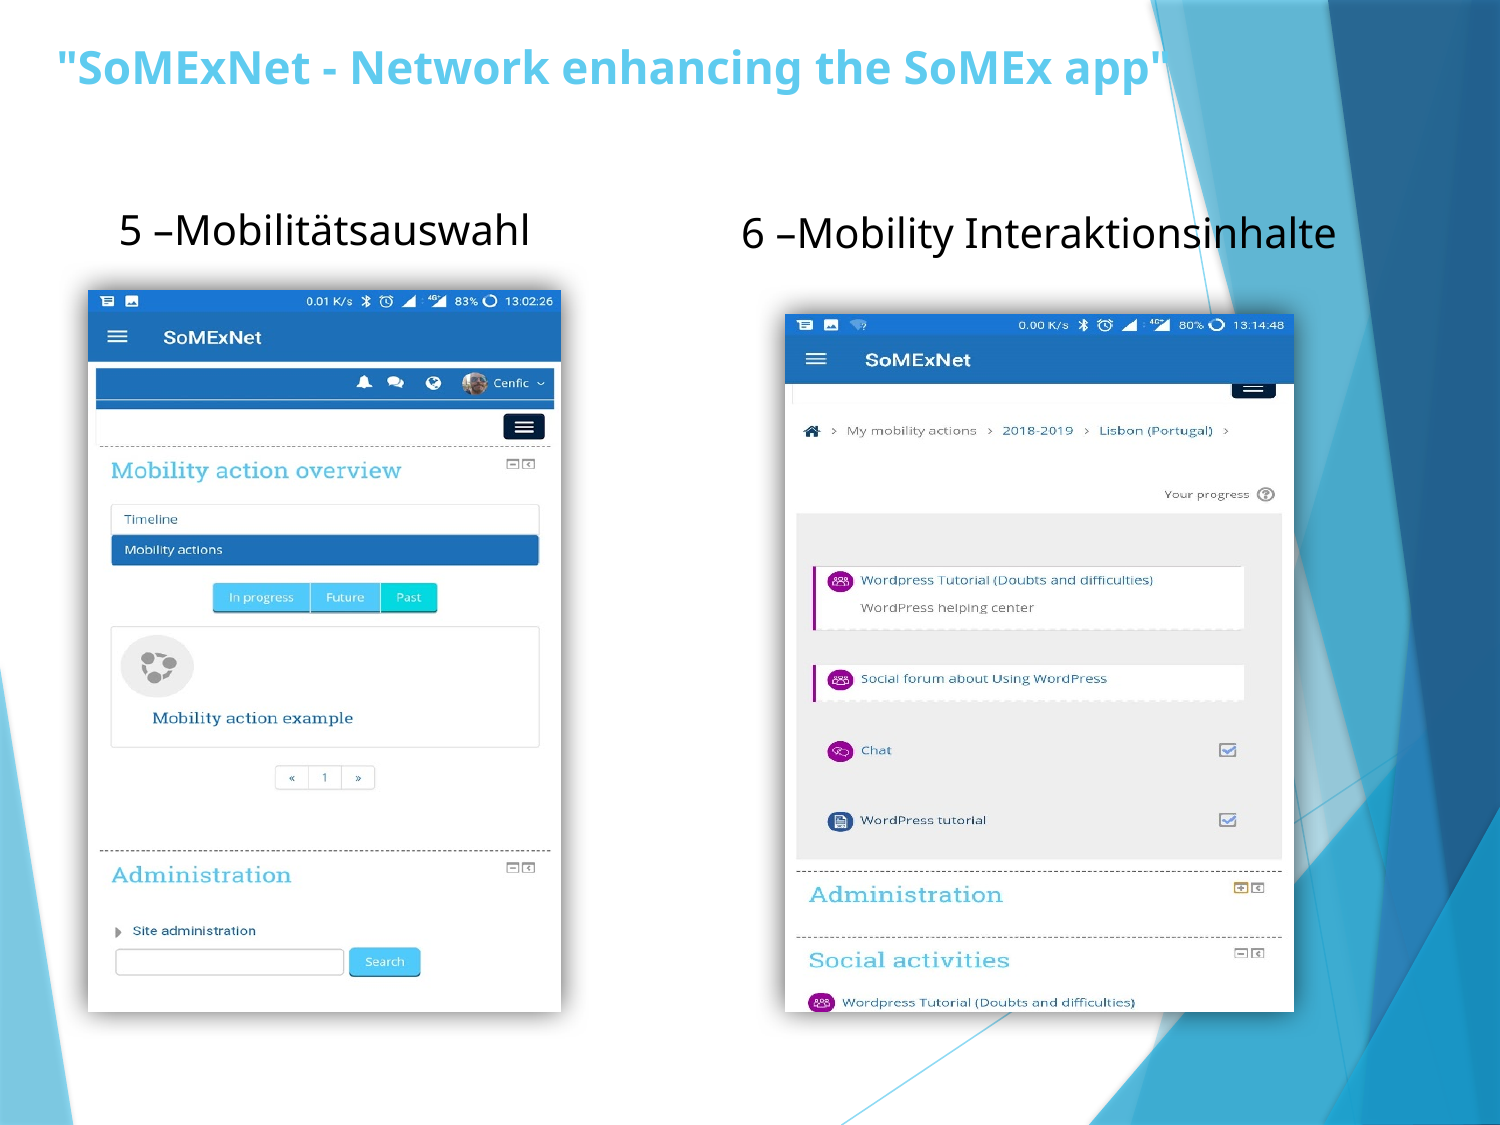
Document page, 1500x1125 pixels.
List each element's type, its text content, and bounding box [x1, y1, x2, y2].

text_box 6 –Mobility Interaktionsinhalte [726, 199, 1353, 265]
picture [87, 290, 562, 1012]
text_box 5 –Mobilitätsauswahl [103, 196, 546, 262]
title "SoMExNet - Network enhancing the SoMEx app" [41, 30, 1415, 114]
picture [784, 313, 1294, 1012]
